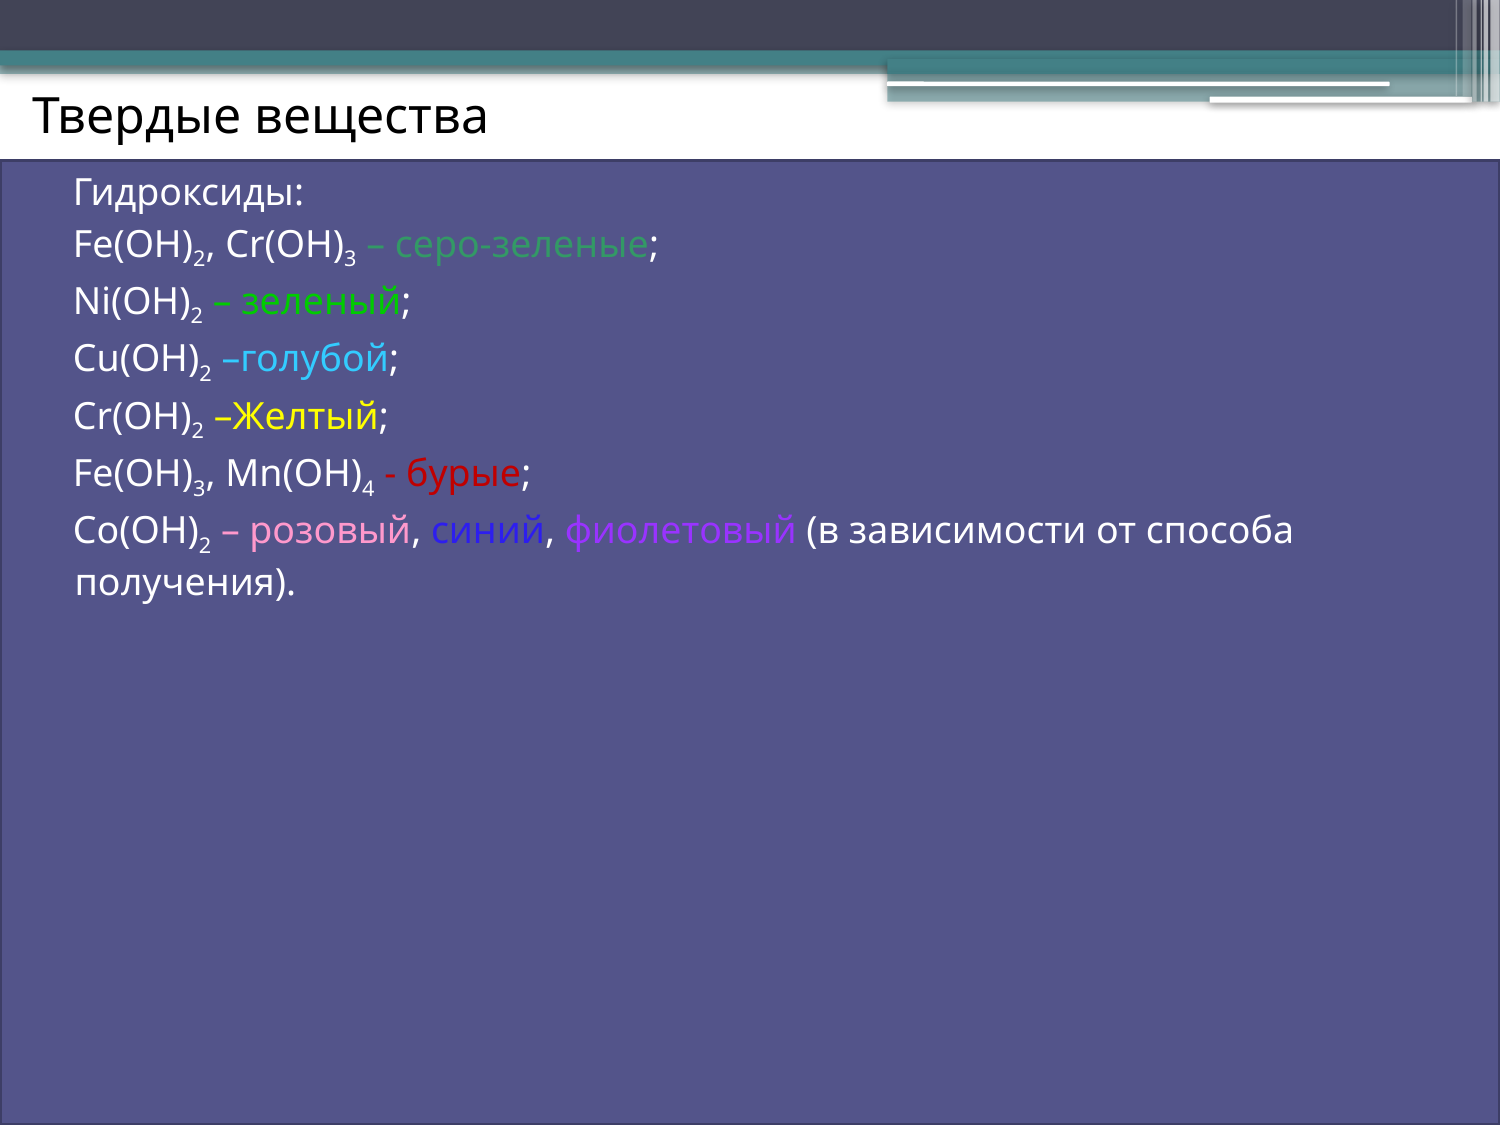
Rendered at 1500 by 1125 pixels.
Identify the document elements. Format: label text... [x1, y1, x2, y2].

list Гидроксиды: Fe(OH)2, Cr(OH)3 – серо-зеленые; Ni(OH)2 – зеленый; Cu(OH)2 –голубой; Cr(OH)2 –Желтый; Fe(OH)3, Mn(OH)4 - бурые; Co(OH)2 – розовый, синий, фиолетовый (в зависимости от способа получения). [0, 159, 1500, 1125]
title Твердые вещества [17, 54, 585, 159]
